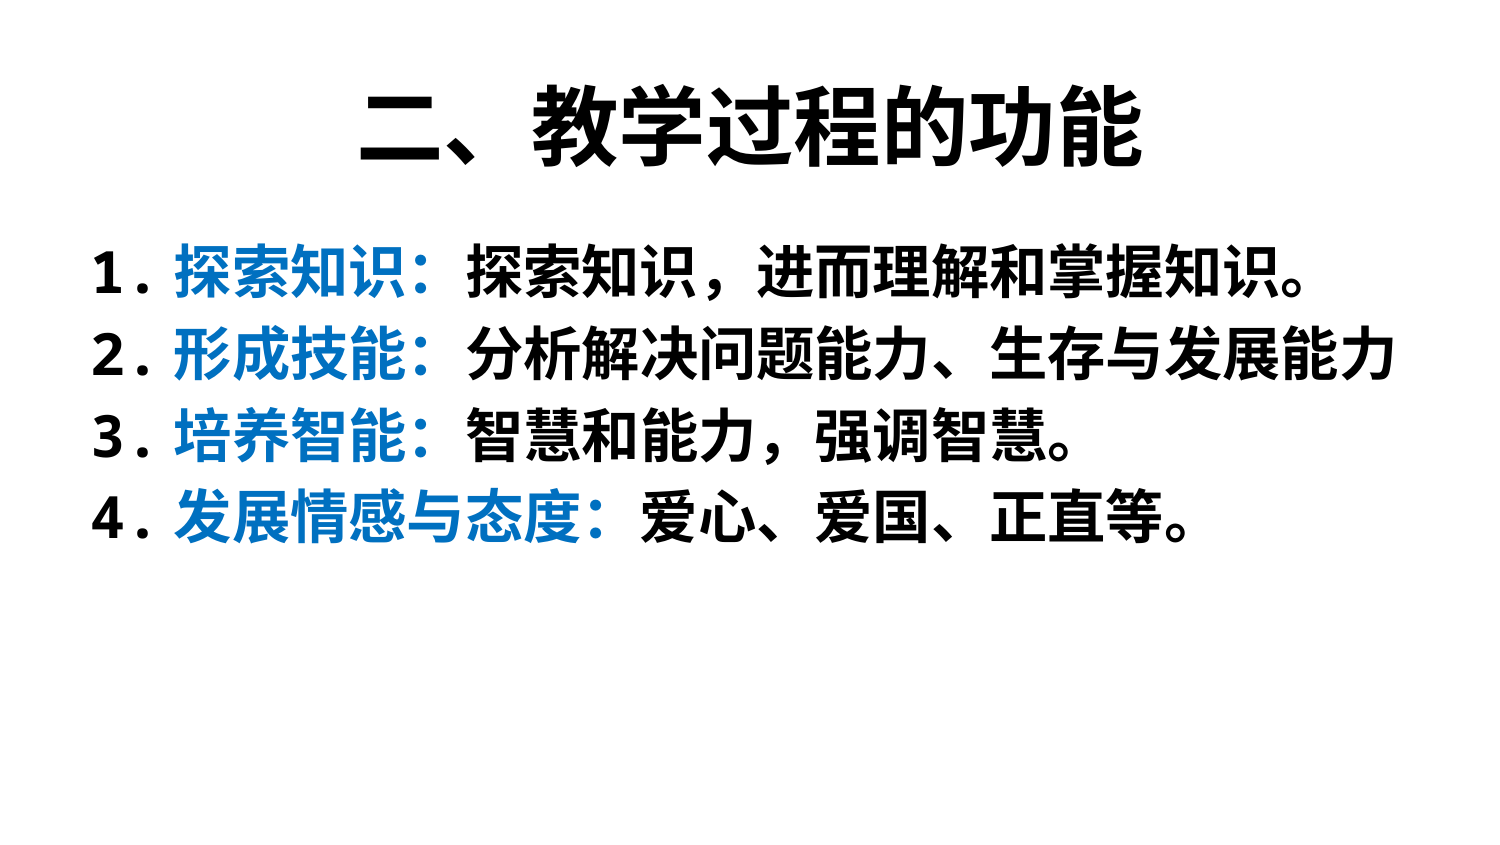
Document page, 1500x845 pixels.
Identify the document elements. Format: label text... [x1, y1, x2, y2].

title 二、教学过程的功能 [74, 53, 1426, 195]
list 1.探索知识：探索知识，进而理解和掌握知识。 2.形成技能：分析解决问题能力、生存与发展能力 3.培养智能：智慧和能力，强调智慧。 4.发展情感与态度：爱心、爱国、正直等。 [74, 227, 1426, 651]
